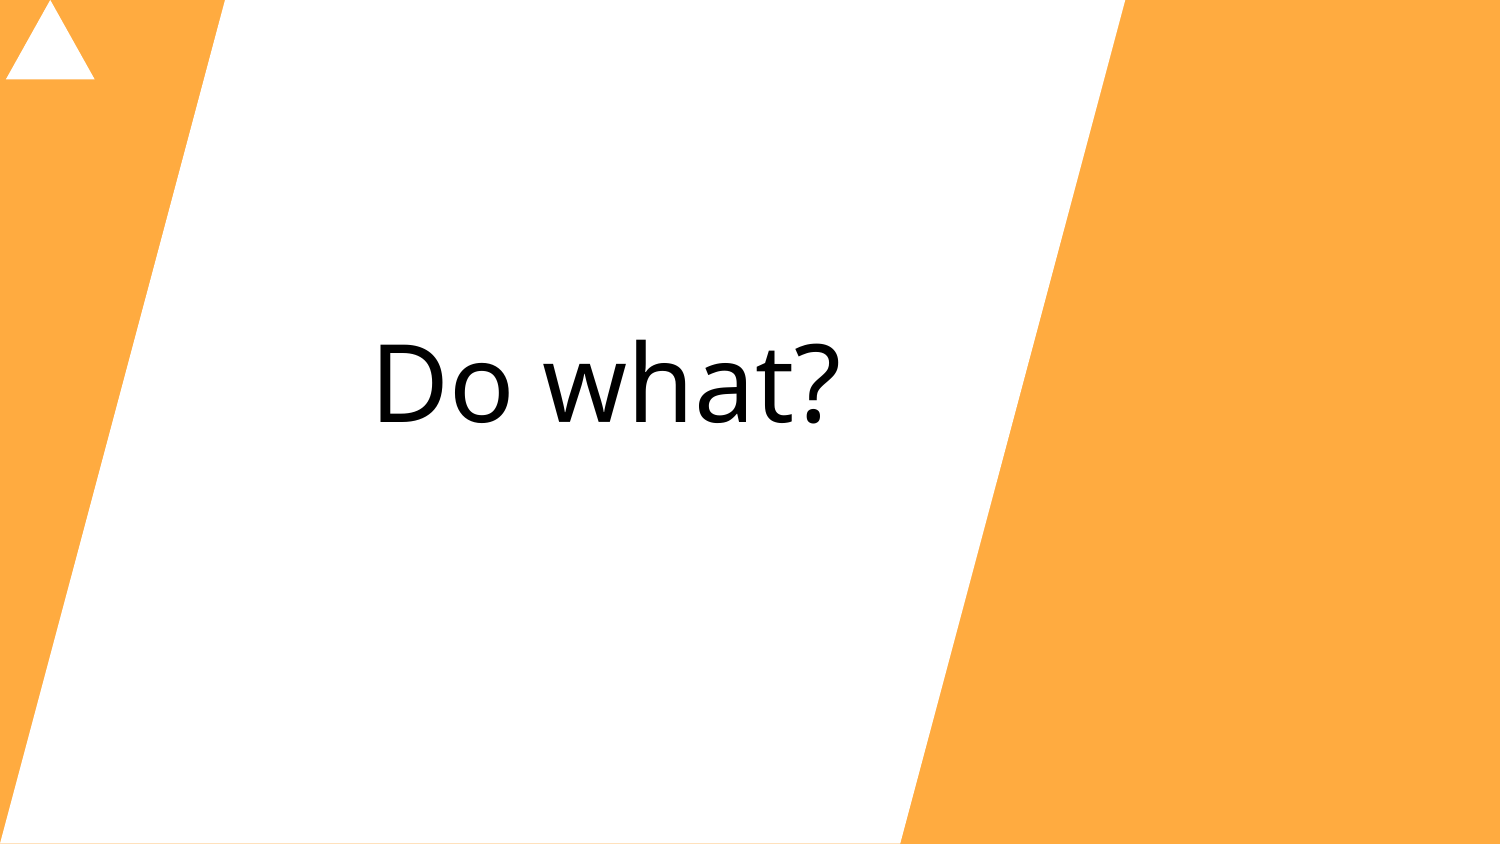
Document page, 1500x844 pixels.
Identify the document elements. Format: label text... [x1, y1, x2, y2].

title Do what? [51, 45, 1161, 459]
